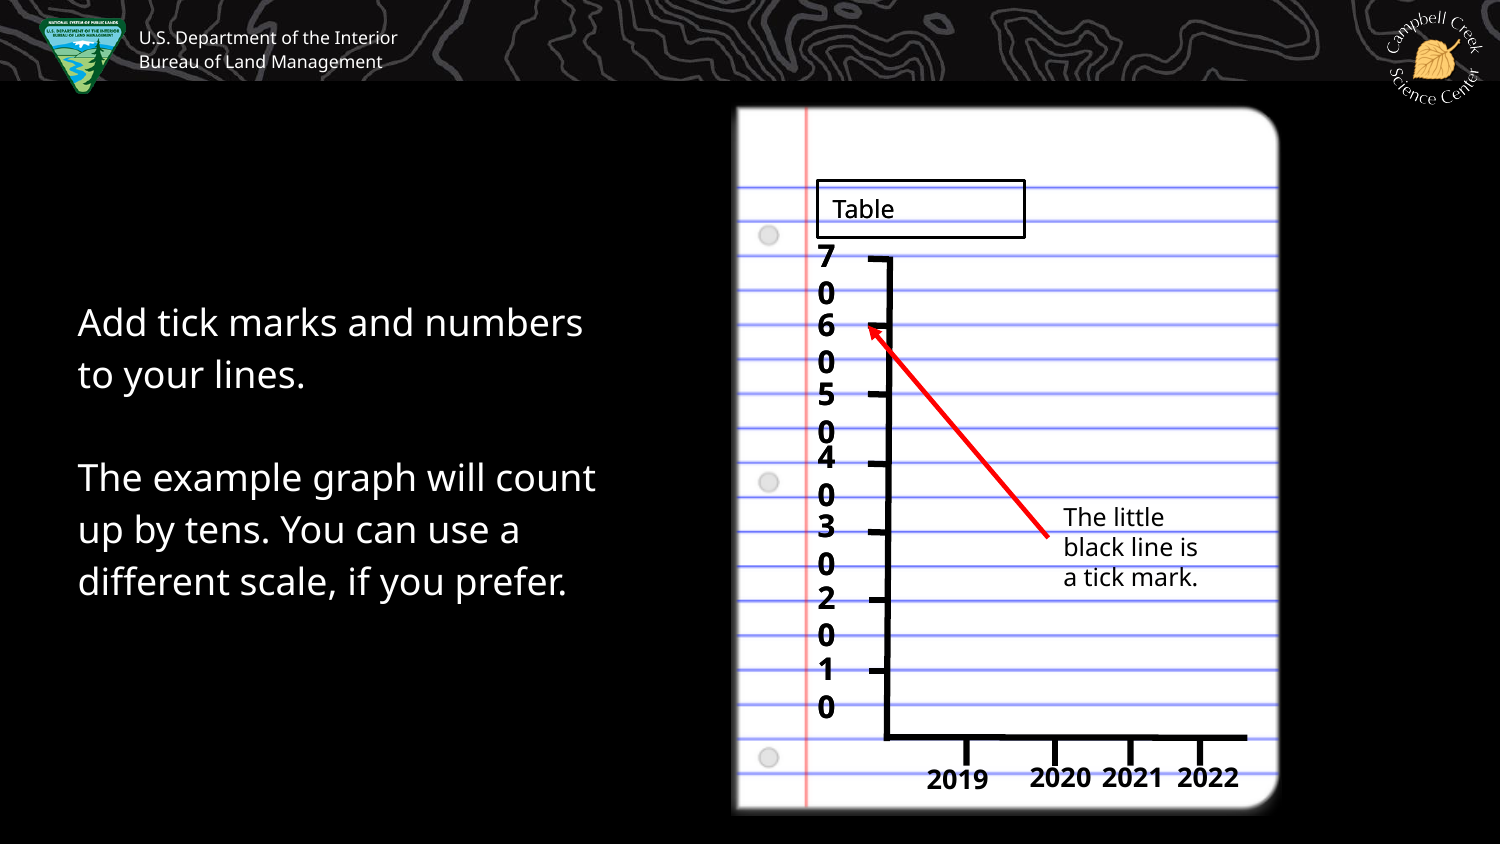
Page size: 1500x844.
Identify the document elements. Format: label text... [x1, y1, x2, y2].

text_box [867, 325, 1049, 539]
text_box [730, 101, 1282, 816]
title Add tick marks and numbers to your lines. The example graph will count up by tens. You can use a different scale, if you prefer. [62, 277, 635, 705]
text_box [0, 0, 1500, 105]
